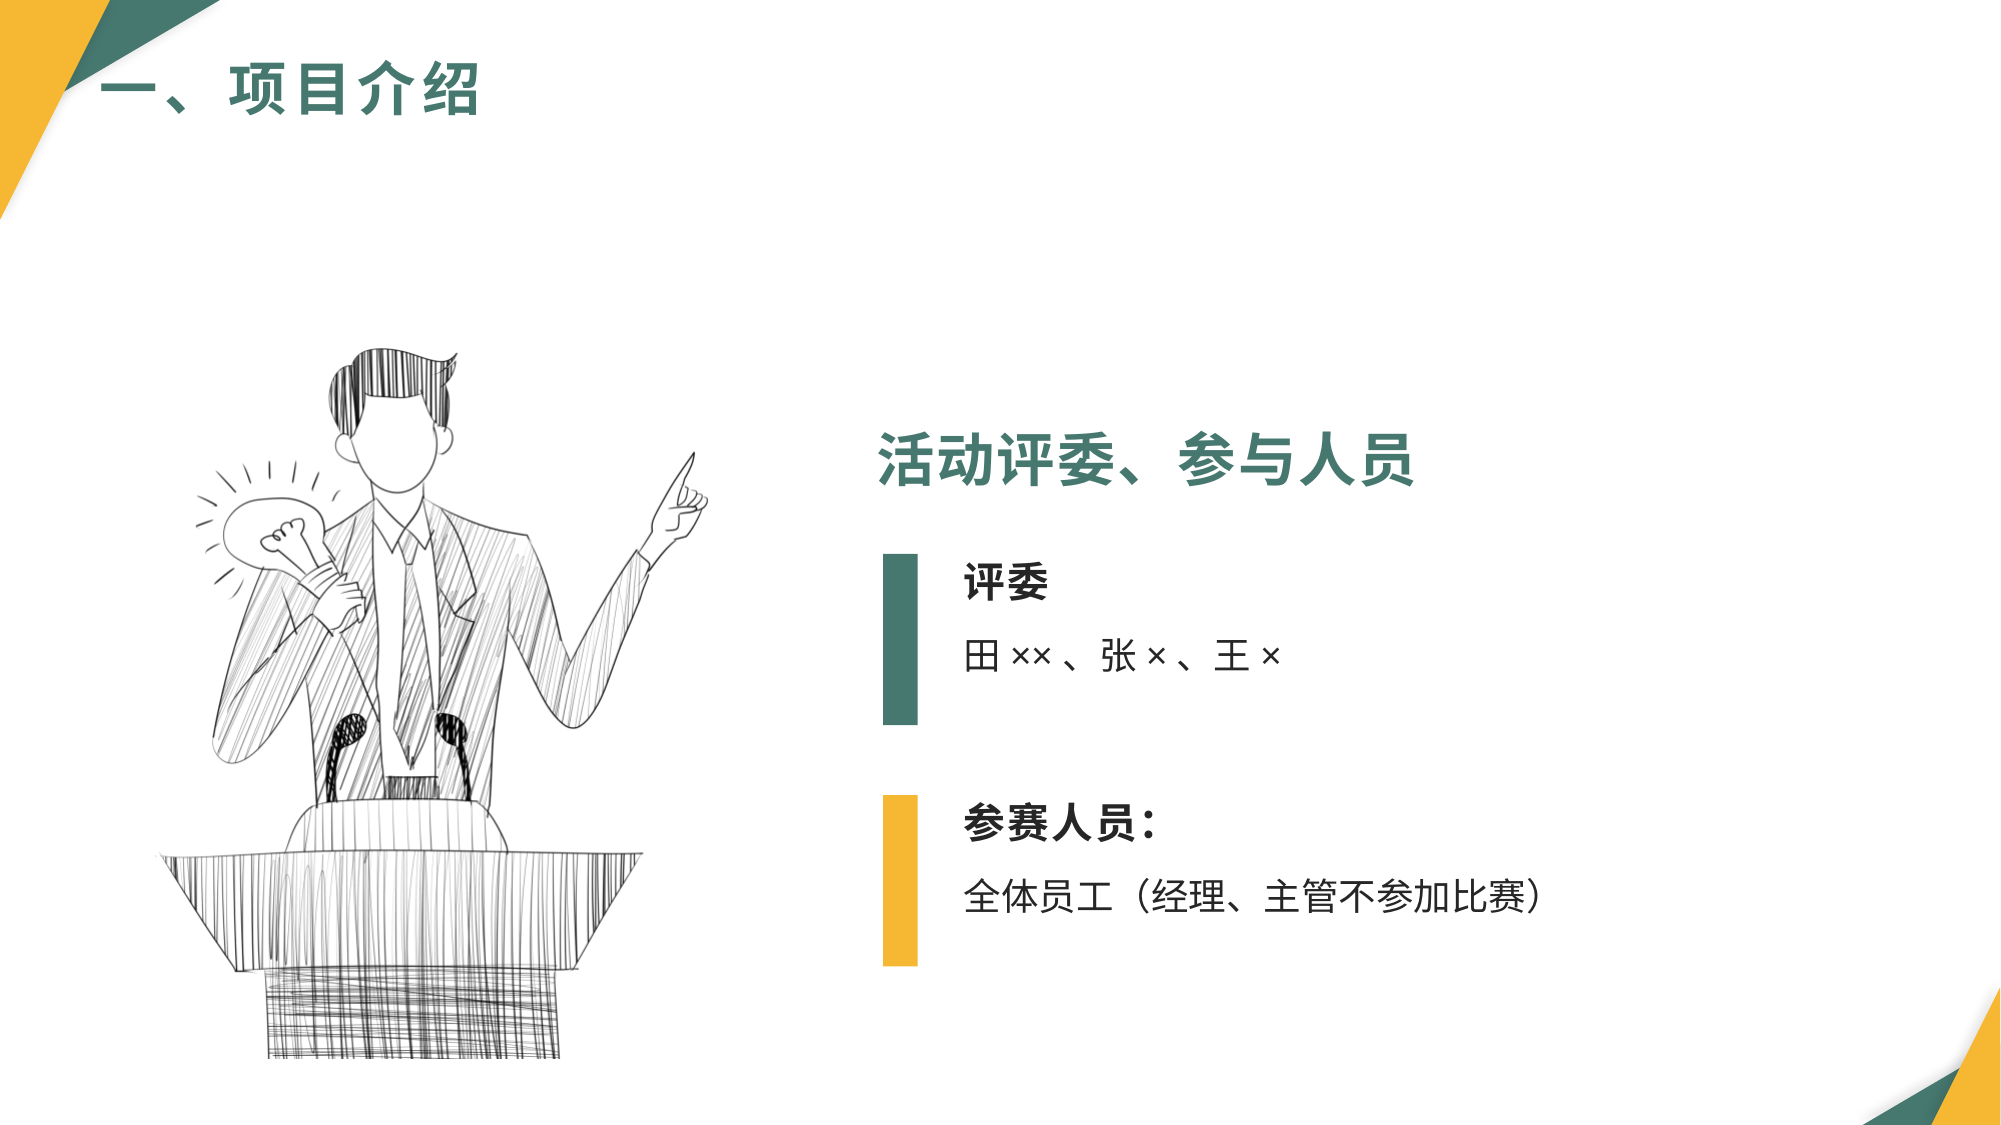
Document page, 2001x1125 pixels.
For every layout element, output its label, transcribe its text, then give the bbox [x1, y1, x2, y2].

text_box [883, 789, 1868, 1125]
text_box 活动评委、参与人员 [861, 415, 1526, 501]
picture [124, 318, 741, 1059]
title 一、项目介绍 [100, 36, 803, 139]
text_box [882, 553, 919, 726]
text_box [948, 548, 1868, 789]
